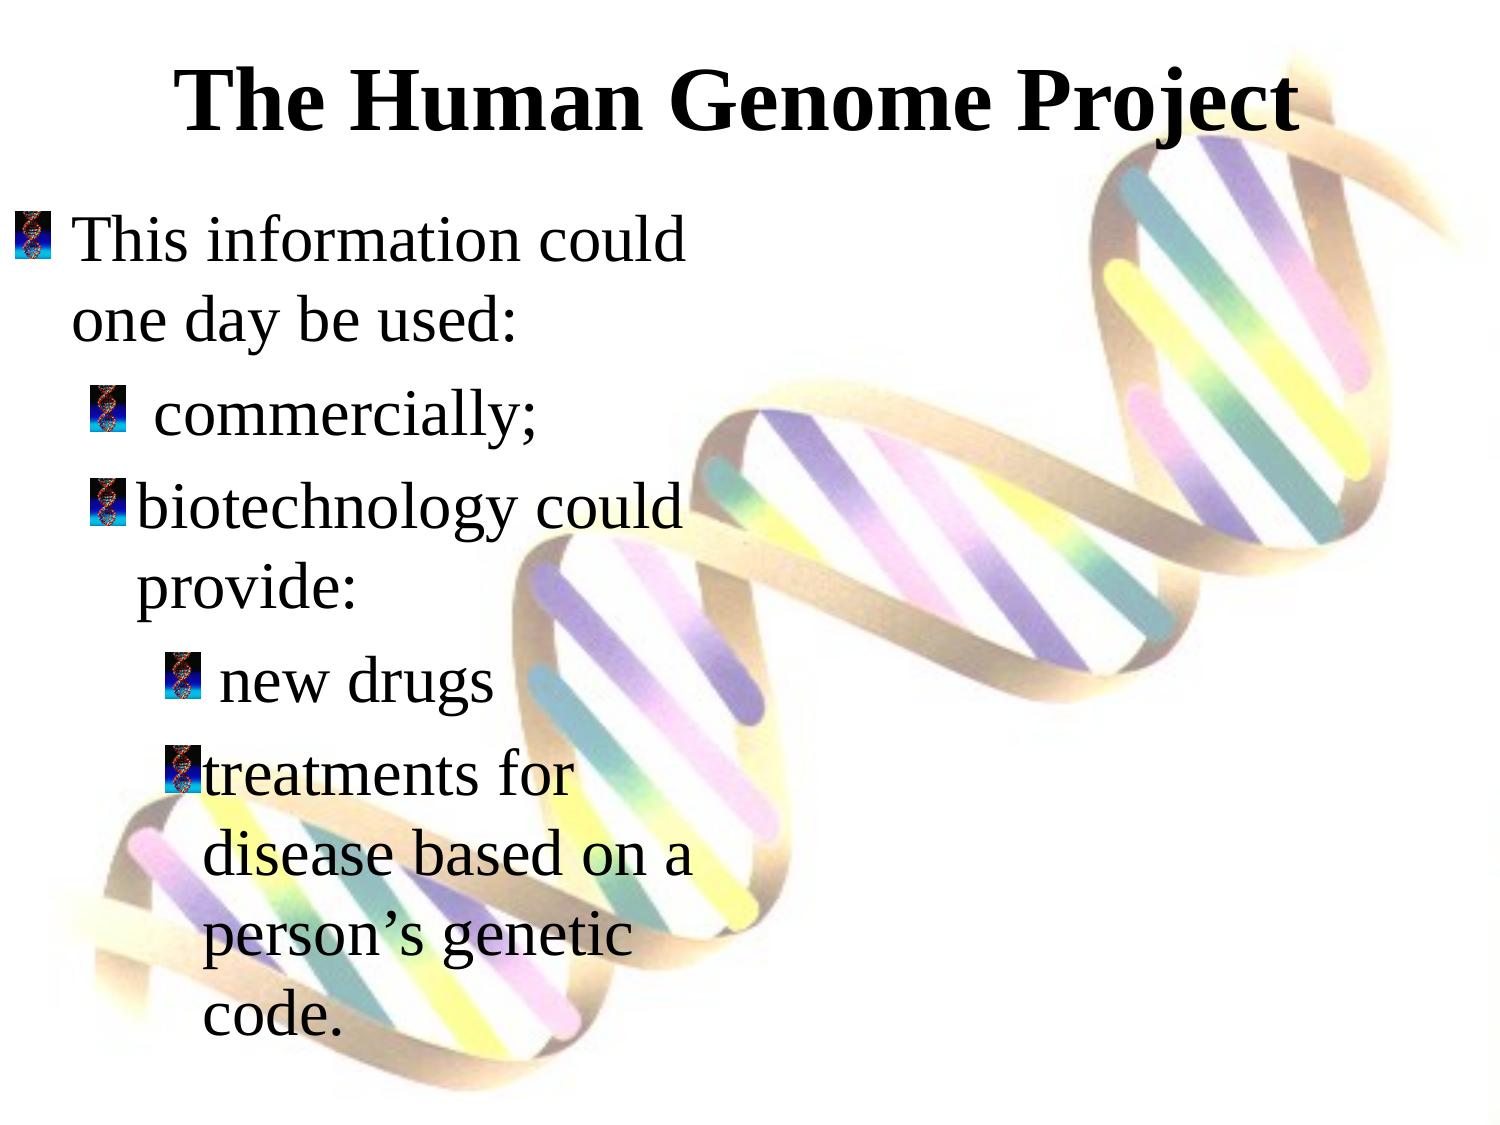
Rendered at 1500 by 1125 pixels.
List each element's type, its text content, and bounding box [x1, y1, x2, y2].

picture [90, 385, 126, 432]
list This information could one day be used: commercially; biotechnology could provide: new drugs treatments for disease based on a person’s genetic code. [0, 187, 763, 1125]
picture [15, 211, 51, 259]
title The Human Genome Project [62, 0, 1413, 188]
picture [165, 652, 201, 699]
picture [90, 478, 126, 526]
picture [165, 745, 201, 793]
